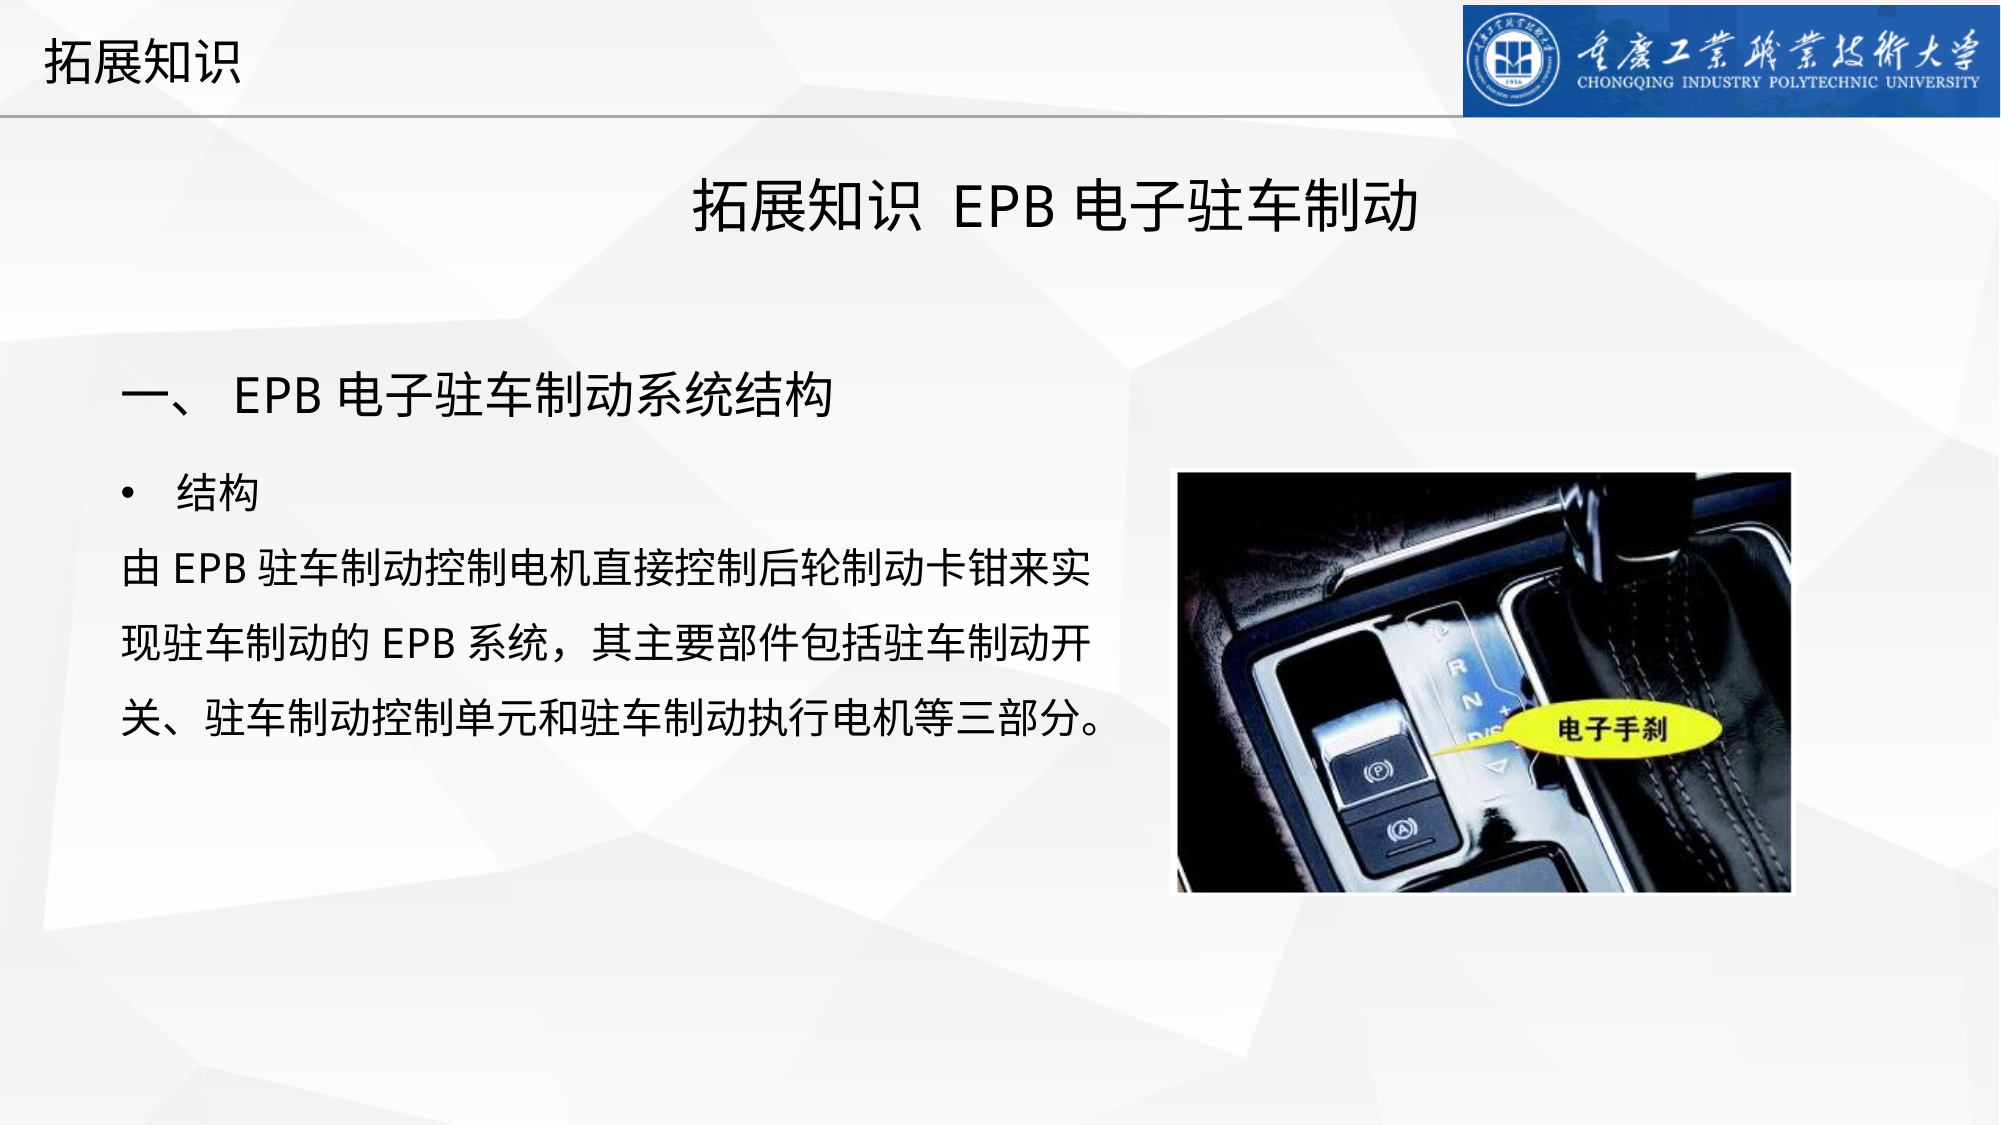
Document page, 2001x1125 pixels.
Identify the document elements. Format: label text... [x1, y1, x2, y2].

picture [0, 0, 2001, 117]
text_box 拓展知识 EPB电子驻车制动 [433, 161, 1678, 247]
text_box 一、EPB电子驻车制动系统结构 [105, 326, 1953, 431]
picture [0, 118, 1999, 1125]
text_box 结构 由EPB驻车制动控制电机直接控制后轮制动卡钳来实现驻车制动的EPB系统，其主要部件包括驻车制动开关、驻车制动控制单元和驻车制动执行电机等三部分。 [105, 434, 1120, 750]
